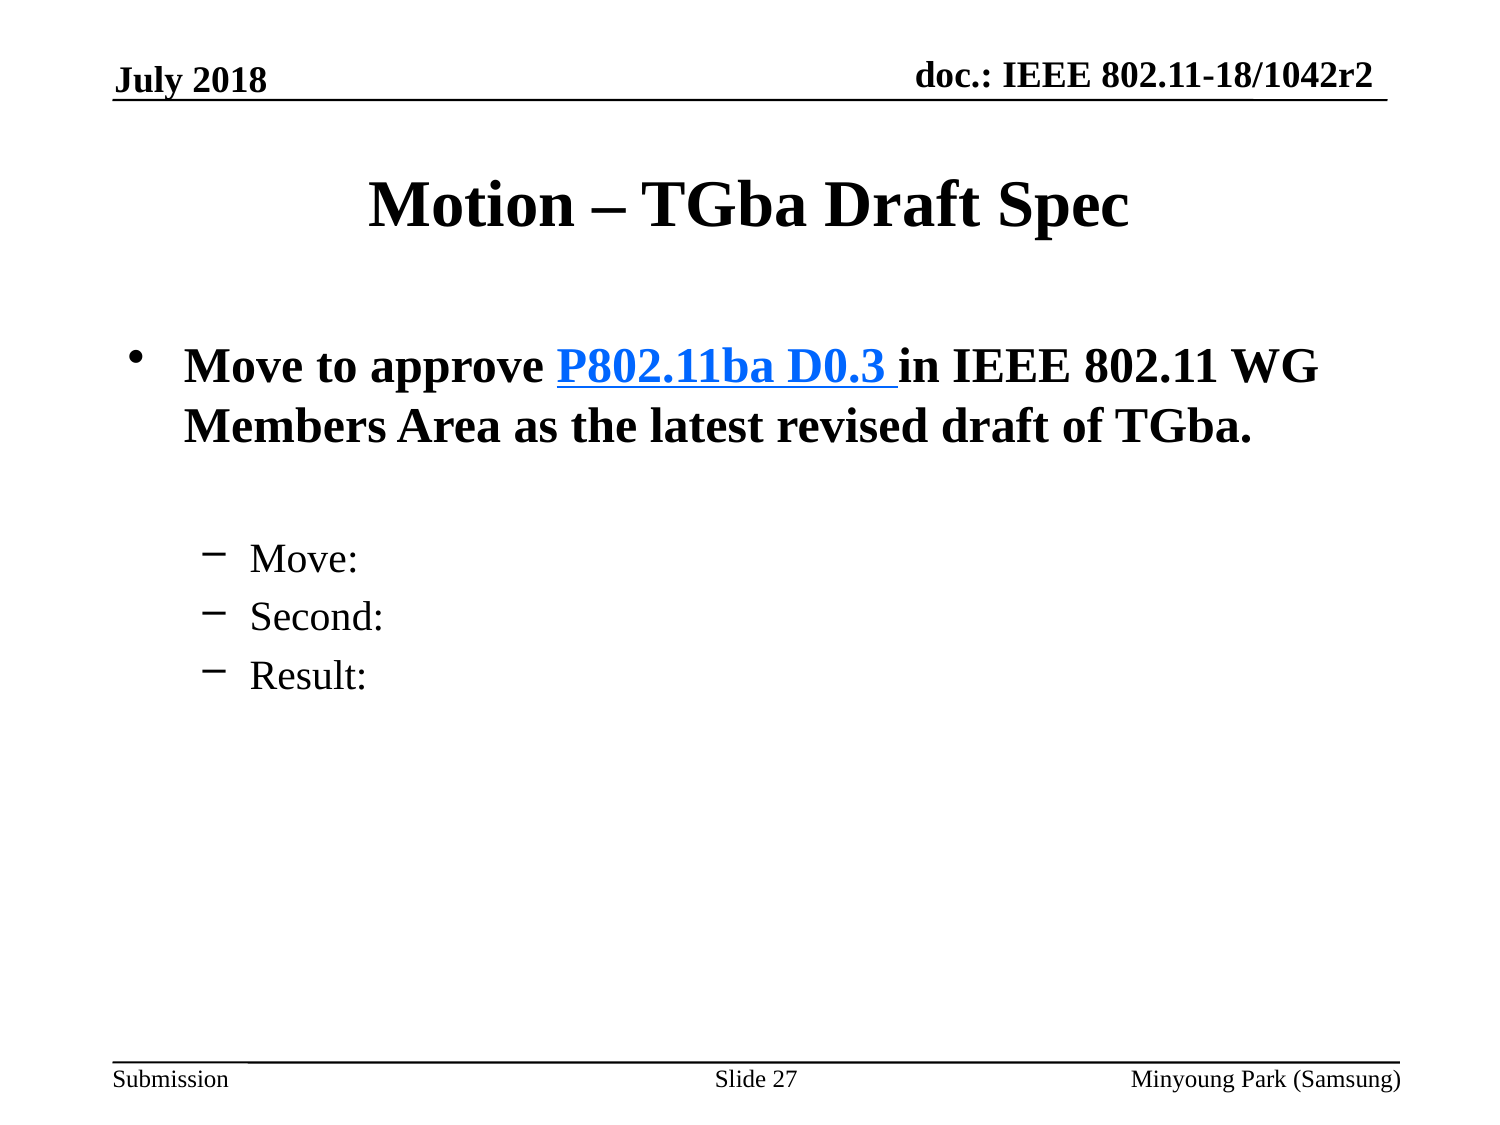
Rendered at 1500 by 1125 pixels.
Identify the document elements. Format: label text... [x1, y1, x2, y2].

title Motion – TGba Draft Spec [112, 112, 1388, 288]
slide_number Slide 27 [712, 1061, 800, 1093]
list Move to approve P802.11ba D0.3 in IEEE 802.11 WG Members Area as the latest revised draft of TGba. Move: Second: Result: [112, 324, 1388, 1000]
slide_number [114, 54, 335, 101]
footer Minyoung Park (Samsung) [949, 1061, 1402, 1093]
